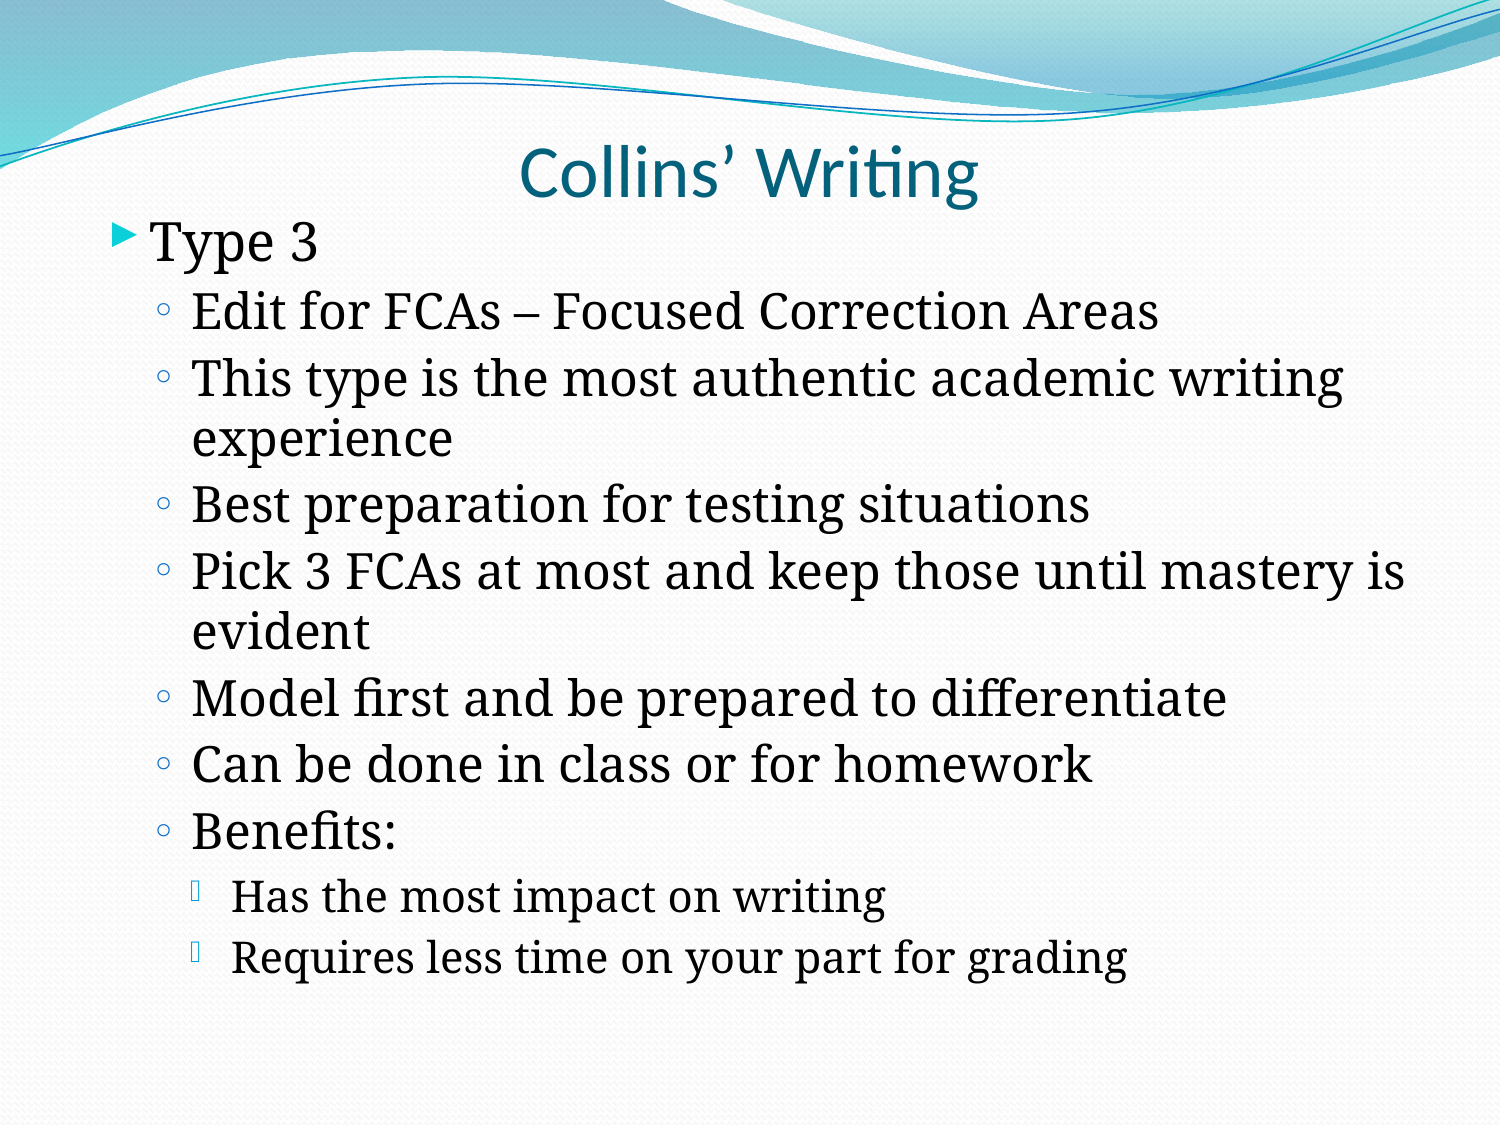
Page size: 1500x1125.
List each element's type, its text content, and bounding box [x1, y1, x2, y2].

list Type 3 Edit for FCAs – Focused Correction Areas This type is the most authentic academic writing experience Best preparation for testing situations Pick 3 FCAs at most and keep those until mastery is evident Model first and be prepared to differentiate Can be done in class or for homework Benefits: Has the most impact on writing Requires less time on your part for grading [75, 200, 1425, 1038]
title Collins’ Writing [75, 115, 1425, 200]
